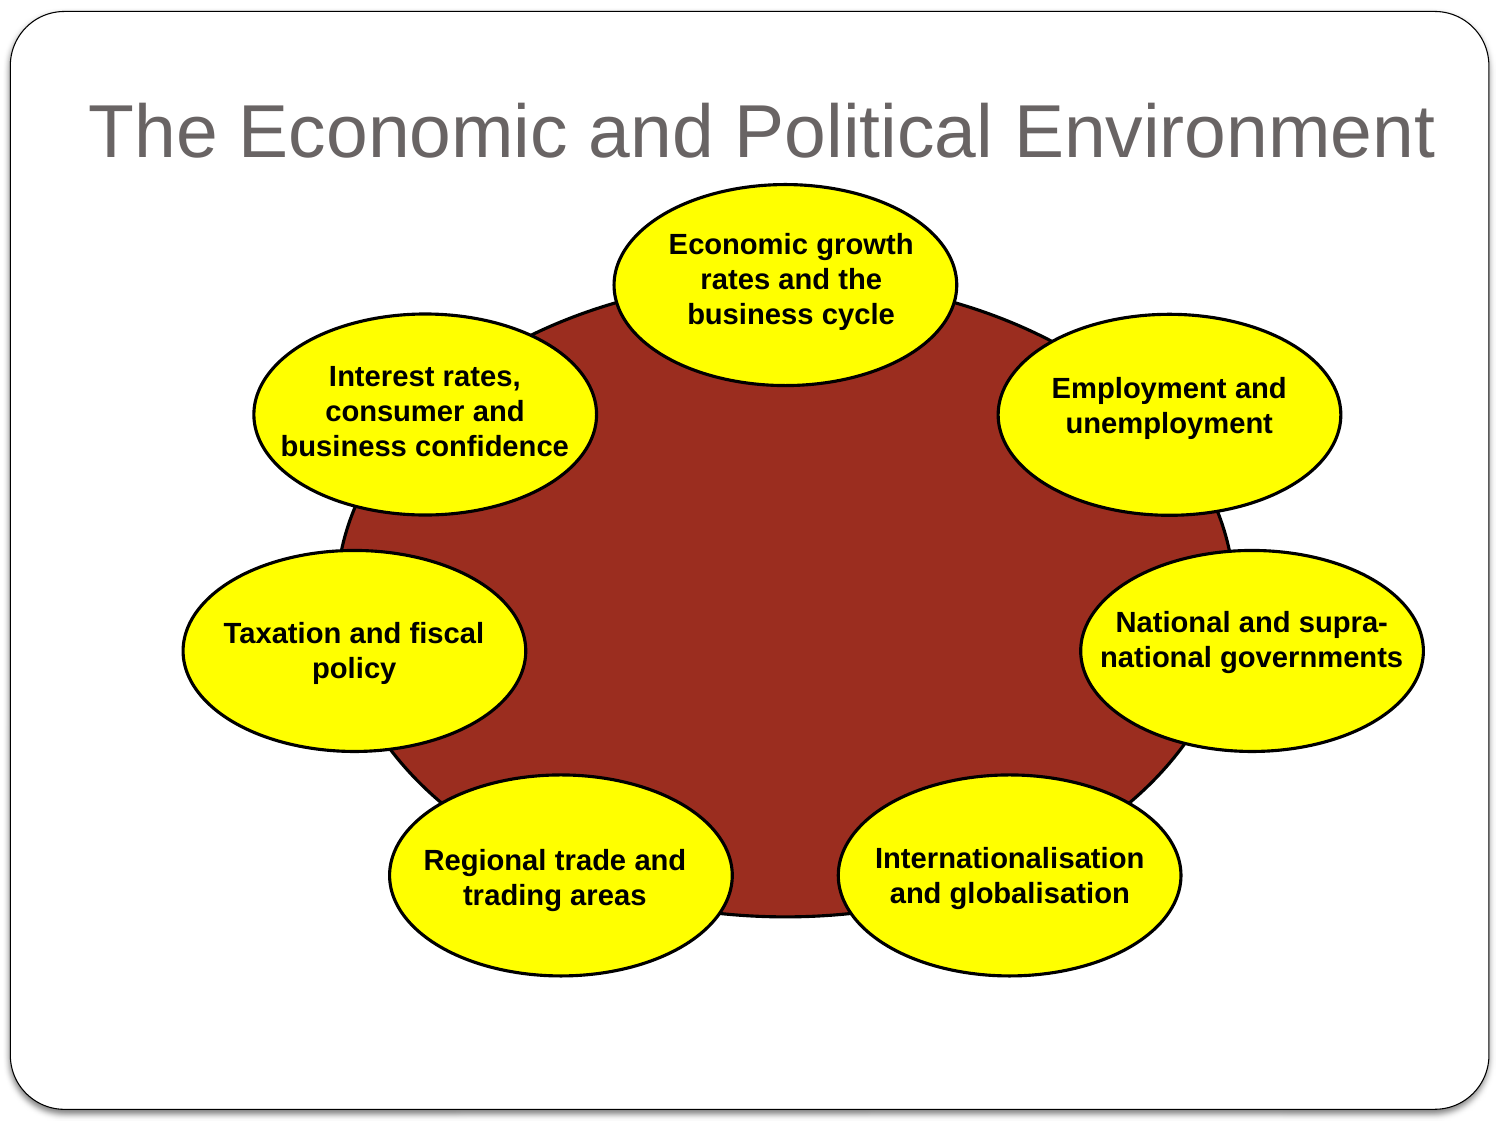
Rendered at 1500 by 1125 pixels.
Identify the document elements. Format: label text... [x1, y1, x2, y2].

text_box Taxation and fiscal policy [194, 607, 514, 693]
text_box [389, 774, 1182, 977]
text_box National and supra-national governments [1080, 595, 1424, 681]
text_box Interest rates, consumer and business confidence [265, 349, 585, 470]
text_box [341, 302, 1230, 773]
text_box [514, 614, 526, 688]
text_box [183, 615, 194, 687]
text_box [200, 550, 509, 607]
text_box [998, 378, 1341, 516]
title The Economic and Political Environment [24, 0, 1500, 188]
text_box [1088, 681, 1416, 752]
text_box [198, 693, 511, 752]
text_box [1024, 314, 1315, 361]
text_box Economic growth rates and the business cycle [620, 218, 963, 338]
text_box [585, 378, 597, 451]
text_box Employment and unemployment [1009, 361, 1329, 447]
text_box [1109, 550, 1395, 595]
text_box [614, 258, 620, 312]
text_box [657, 184, 914, 218]
text_box [295, 313, 556, 349]
text_box [282, 470, 569, 516]
text_box [253, 378, 265, 451]
text_box [639, 338, 932, 386]
